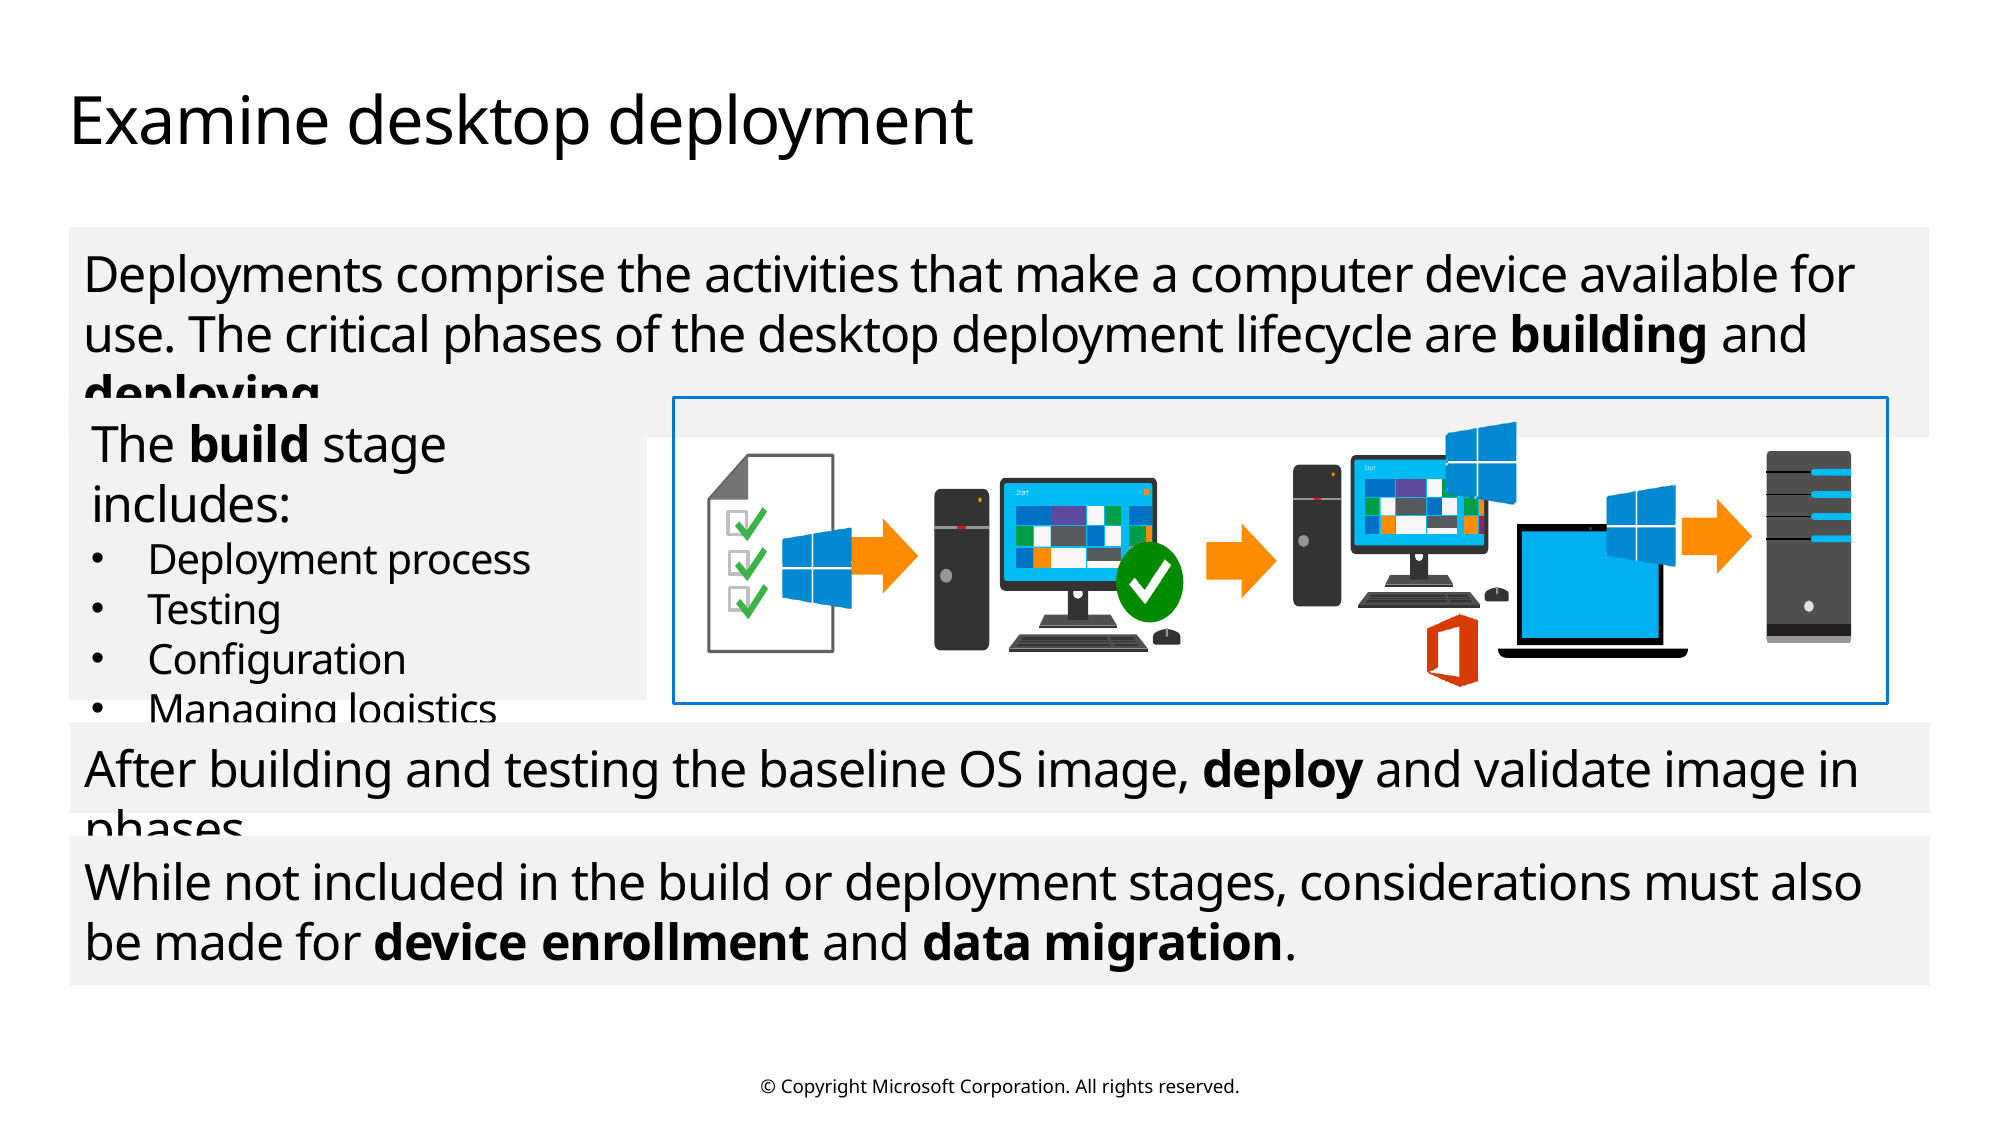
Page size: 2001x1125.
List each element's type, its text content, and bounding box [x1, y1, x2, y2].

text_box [708, 419, 1852, 688]
text_box While not included in the build or deployment stages, considerations must also be made for device enrollment and data migration. [69, 835, 1931, 986]
text_box The build stage includes: Deployment process Testing Configuration Managing logistics [68, 397, 647, 700]
title Examine desktop deployment [68, 72, 1930, 184]
text_box Deployments comprise the activities that make a computer device available for use. The critical phases of the desktop deployment lifecycle are building and deploying. [68, 227, 1929, 438]
text_box [673, 397, 1889, 704]
list After building and testing the baseline OS image, deploy and validate image in phases [69, 722, 1931, 814]
